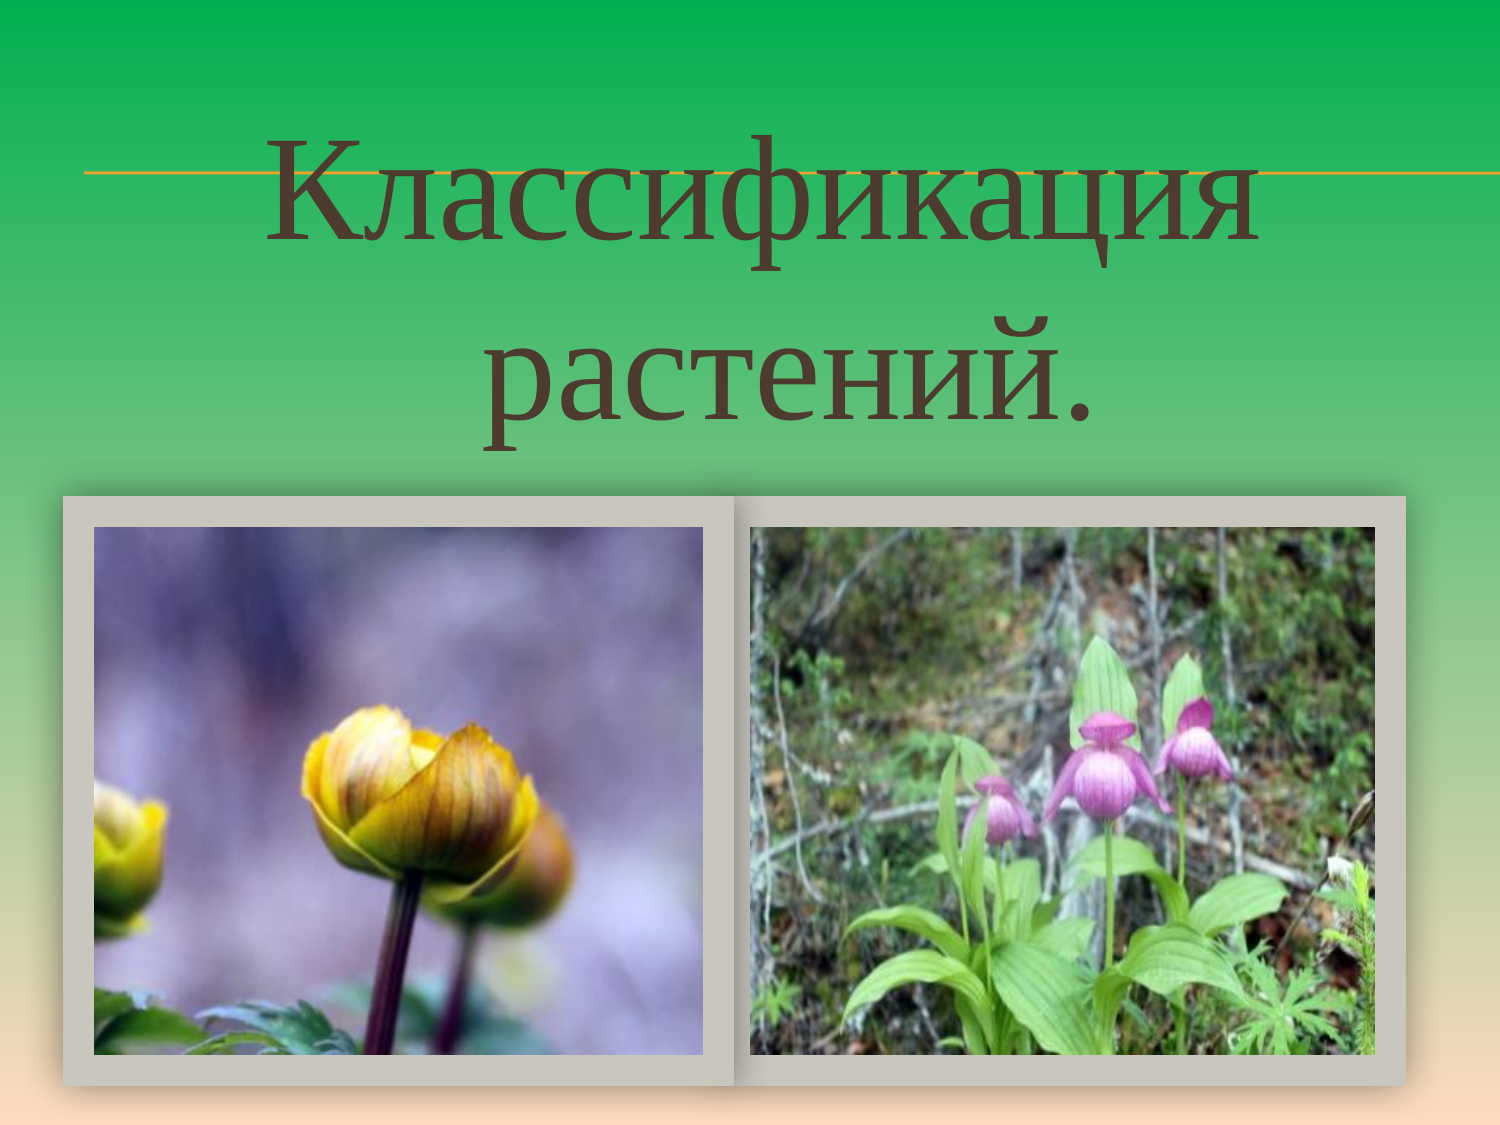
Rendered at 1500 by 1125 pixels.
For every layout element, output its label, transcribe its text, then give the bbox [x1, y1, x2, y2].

list Классификация растений. [50, 82, 1475, 998]
picture [749, 526, 1376, 1055]
picture [93, 526, 704, 1055]
